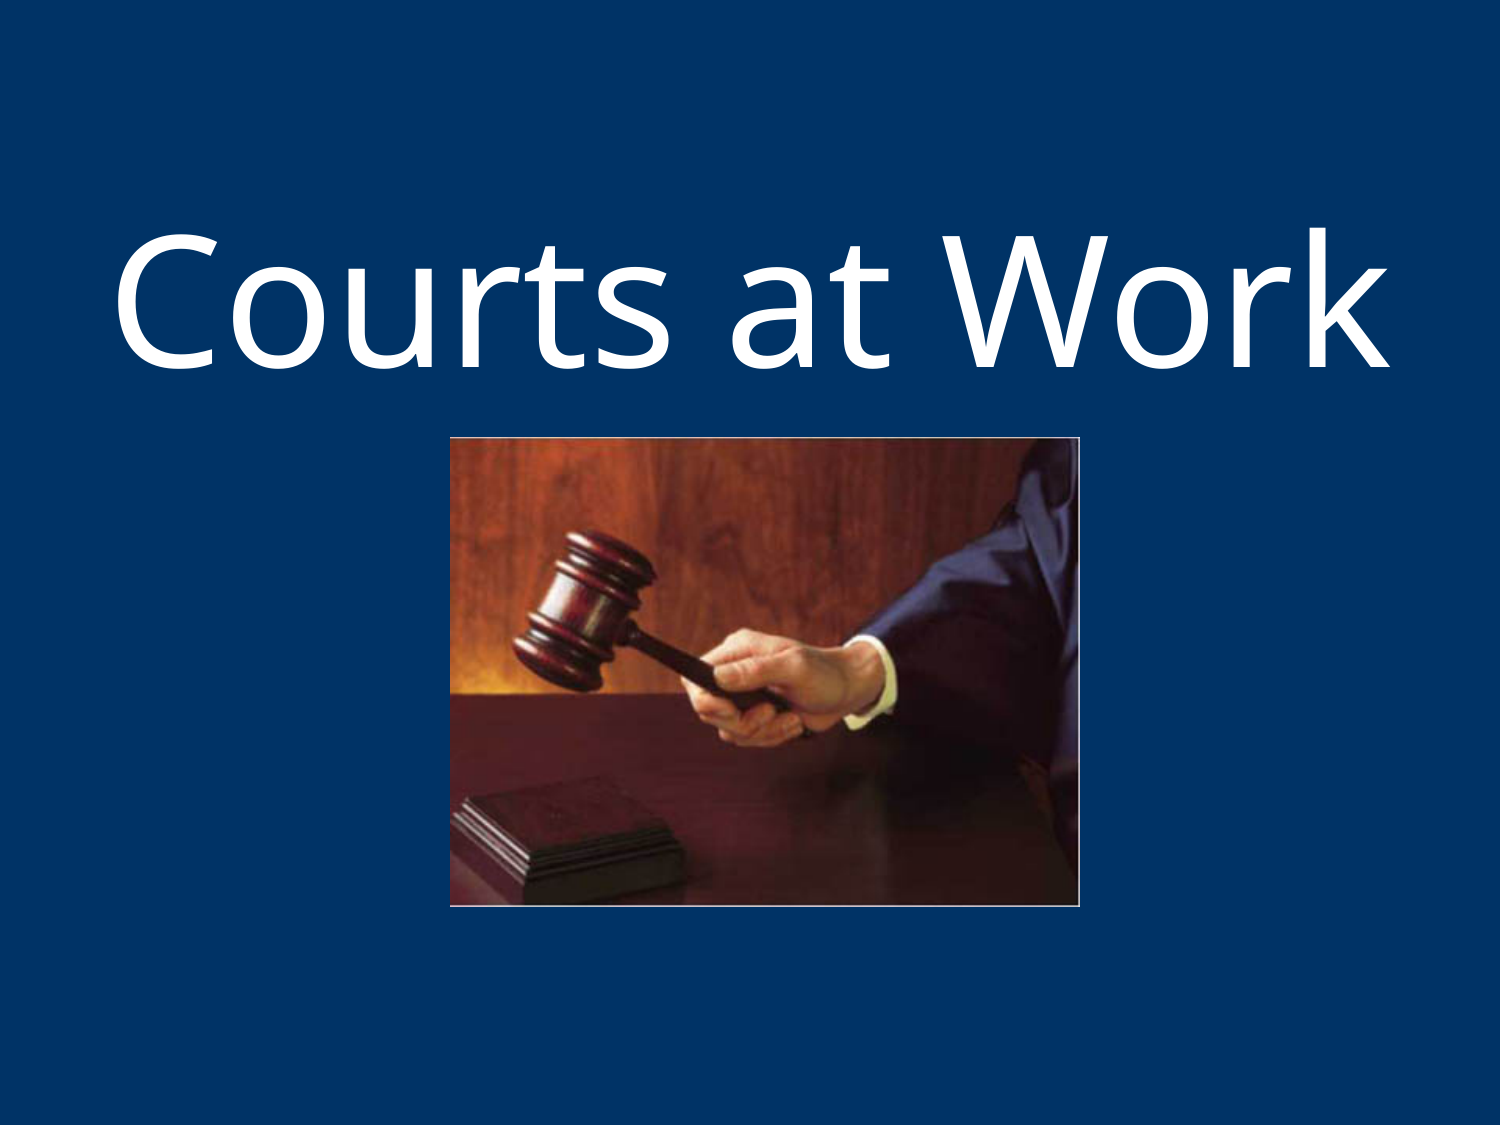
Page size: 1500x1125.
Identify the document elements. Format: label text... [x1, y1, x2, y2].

picture [449, 437, 1080, 907]
title Courts at Work [75, 200, 1425, 388]
